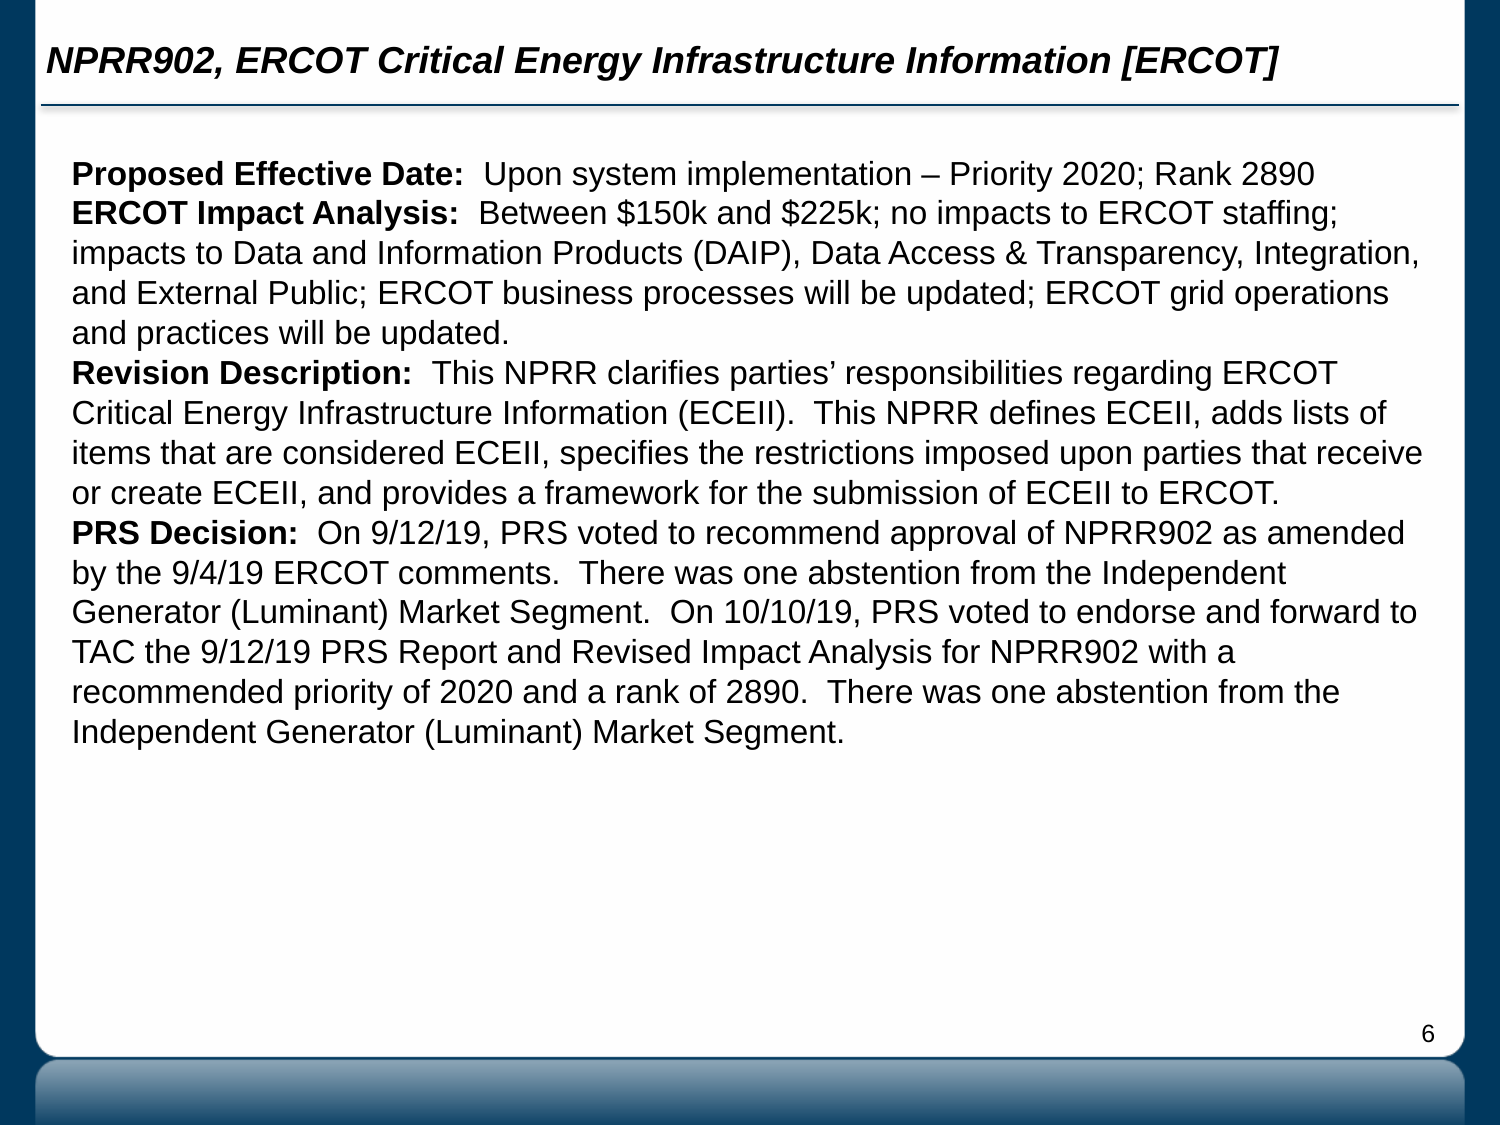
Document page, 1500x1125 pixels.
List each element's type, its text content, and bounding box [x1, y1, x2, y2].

picture [35, 0, 1465, 1125]
text_box Proposed Effective Date: Upon system implementation – Priority 2020; Rank 2890 ERCOT Impact Analysis: Between $150k and $225k; no impacts to ERCOT staffing; impacts to Data and Information Products (DAIP), Data Access & Transparency, Integration, and External Public; ERCOT business processes will be updated; ERCOT grid operations and practices will be updated. Revision Description: This NPRR clarifies parties’ responsibilities regarding ERCOT Critical Energy Infrastructure Information (ECEII). This NPRR defines ECEII, adds lists of items that are considered ECEII, specifies the restrictions imposed upon parties that receive or create ECEII, and provides a framework for the submission of ECEII to ERCOT. PRS Decision: On 9/12/19, PRS voted to recommend approval of NPRR902 as amended by the 9/4/19 ERCOT comments. There was one abstention from the Independent Generator (Luminant) Market Segment. On 10/10/19, PRS voted to endorse and forward to TAC the 9/12/19 PRS Report and Revised Impact Analysis for NPRR902 with a recommended priority of 2020 and a rank of 2890. There was one abstention from the Independent Generator (Luminant) Market Segment. [56, 144, 1448, 758]
title NPRR902, ERCOT Critical Energy Infrastructure Information [ERCOT] [31, 20, 1464, 97]
